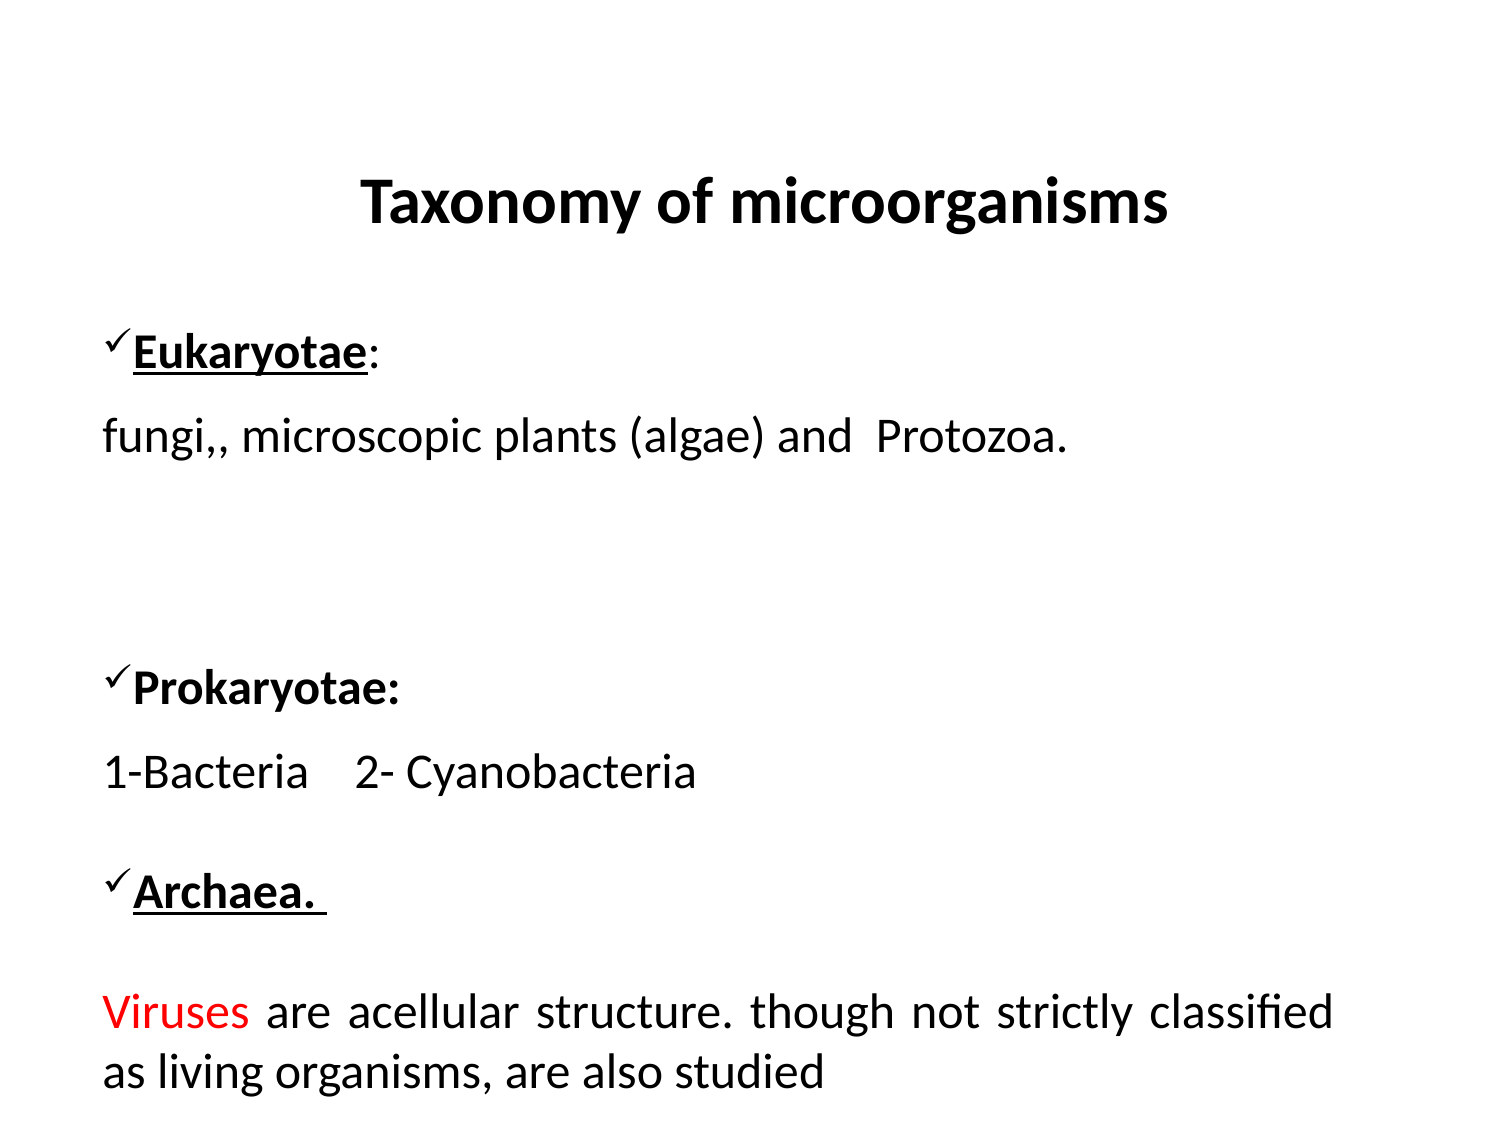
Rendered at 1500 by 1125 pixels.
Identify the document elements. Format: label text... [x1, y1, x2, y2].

text_box Taxonomy of microorganisms [311, 149, 1185, 245]
text_box Eukaryotae: fungi,, microscopic plants (algae) and Protozoa. Prokaryotae: 1-Bacteria 2- Cyanobacteria Archaea. Viruses are acellular structure. though not strictly classified as living organisms, are also studied [87, 287, 1350, 1125]
